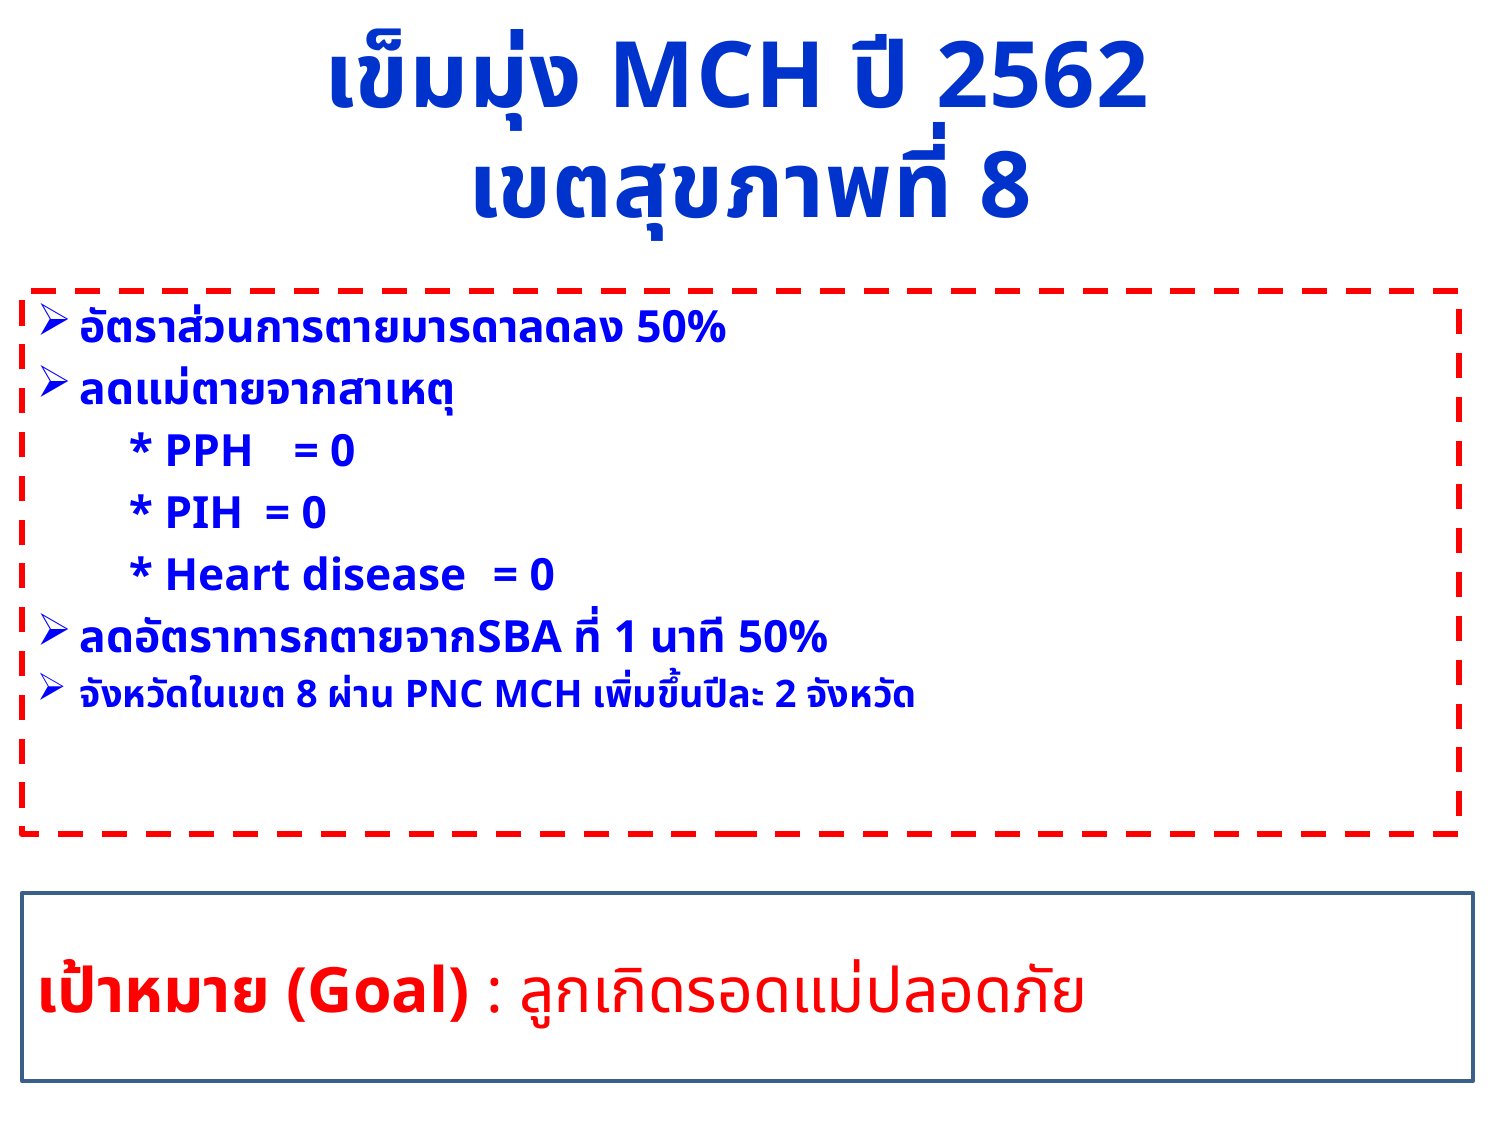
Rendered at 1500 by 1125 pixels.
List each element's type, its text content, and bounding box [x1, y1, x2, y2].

list อัตราส่วนการตายมารดาลดลง 50% ลดแม่ตายจากสาเหตุ * PPH = 0 * PIH = 0 * Heart disease = 0 ลดอัตราทารกตายจากSBA ที่ 1 นาที 50% จังหวัดในเขต 8 ผ่าน PNC MCH เพิ่มขึ้นปีละ 2 จังหวัด [21, 290, 1459, 835]
title เข็มมุ่ง MCH ปี 2562 เขตสุขภาพที่ 8 [75, 19, 1425, 233]
text_box เป้าหมาย (Goal) : ลูกเกิดรอดแม่ปลอดภัย [20, 891, 1475, 1083]
